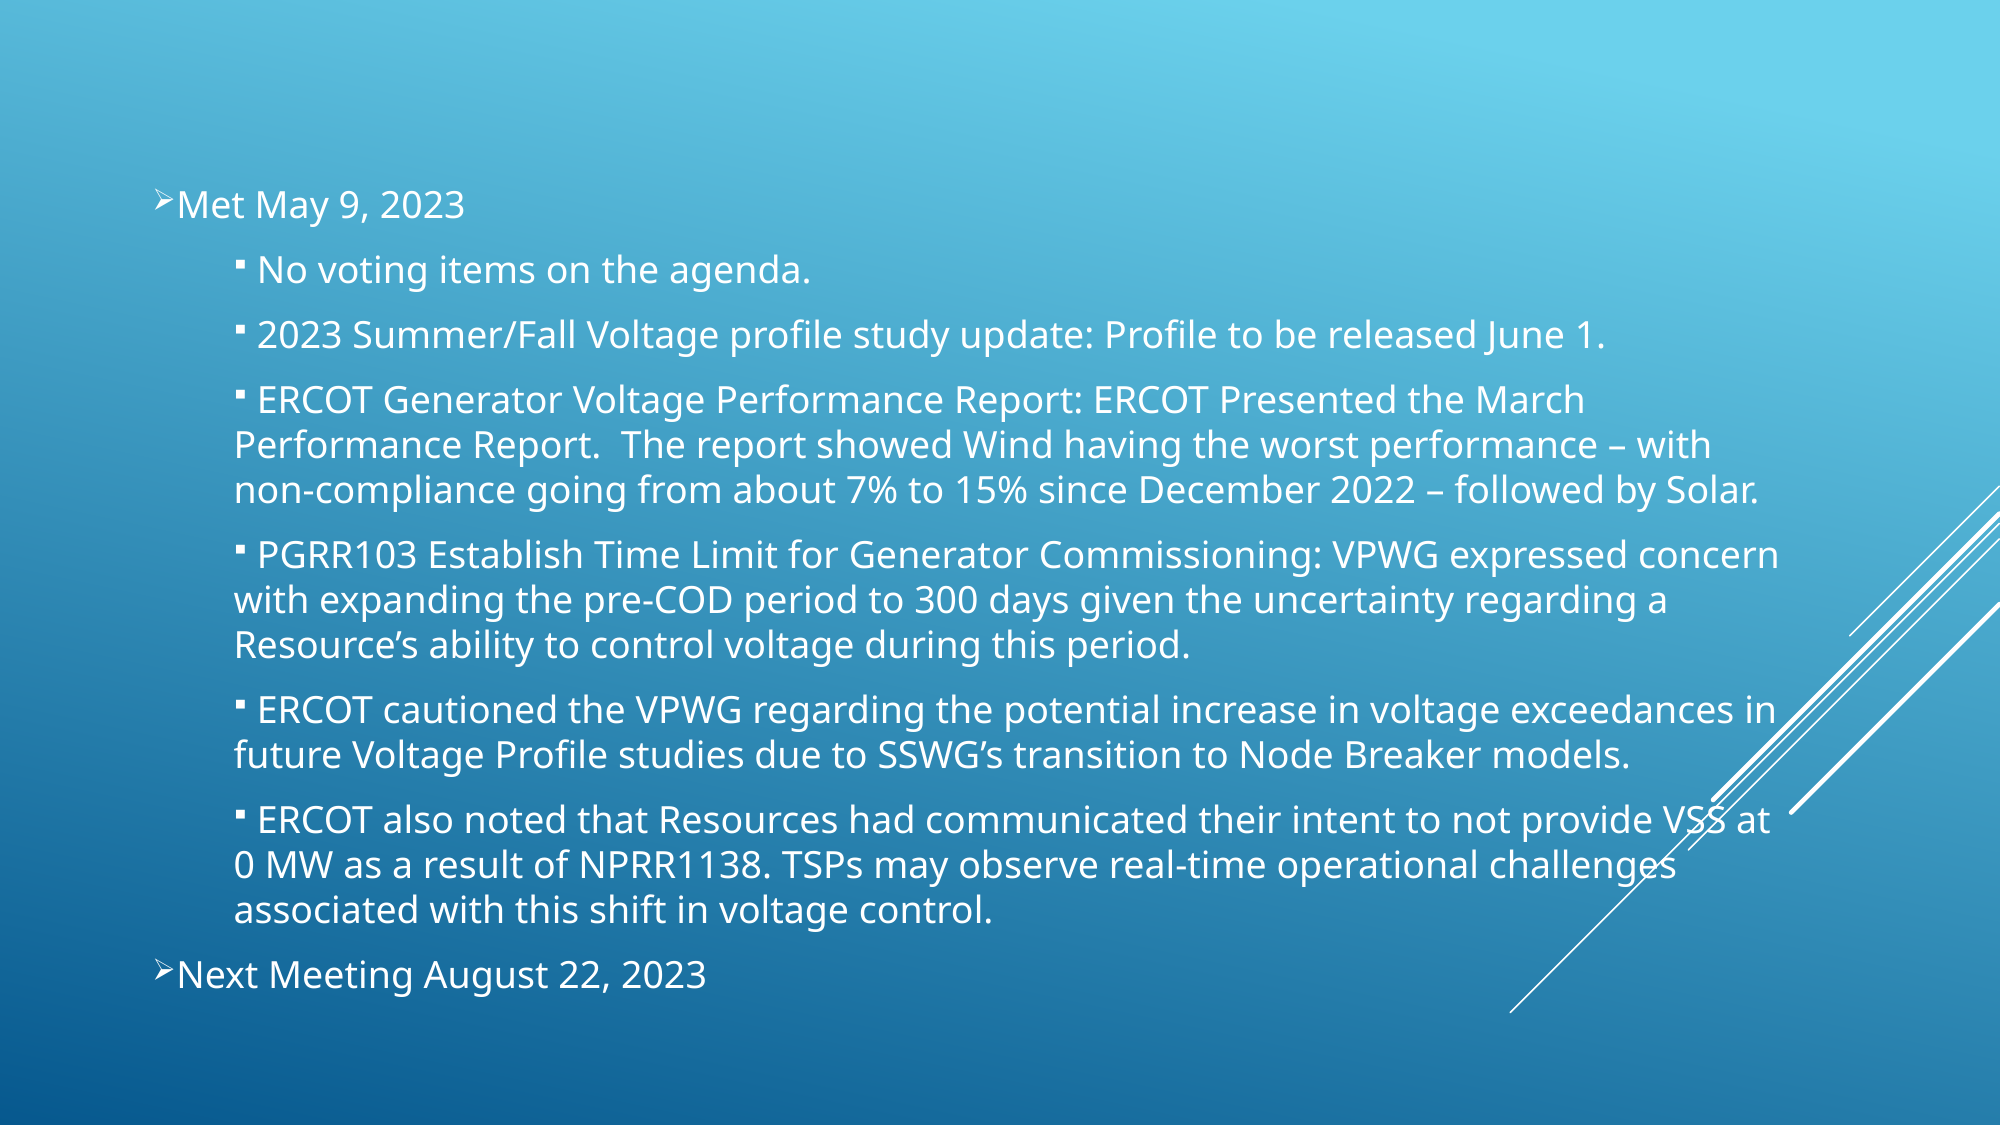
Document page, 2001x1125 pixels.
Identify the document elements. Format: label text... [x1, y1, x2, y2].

text_box Met May 9, 2023 No voting items on the agenda. 2023 Summer/Fall Voltage profile study update: Profile to be released June 1. ERCOT Generator Voltage Performance Report: ERCOT Presented the March Performance Report. The report showed Wind having the worst performance – with non-compliance going from about 7% to 15% since December 2022 – followed by Solar. PGRR103 Establish Time Limit for Generator Commissioning: VPWG expressed concern with expanding the pre-COD period to 300 days given the uncertainty regarding a Resource’s ability to control voltage during this period. ERCOT cautioned the VPWG regarding the potential increase in voltage exceedances in future Voltage Profile studies due to SSWG’s transition to Node Breaker models. ERCOT also noted that Resources had communicated their intent to not provide VSS at 0 MW as a result of NPRR1138. TSPs may observe real-time operational challenges associated with this shift in voltage control. Next Meeting August 22, 2023 [137, 173, 1809, 1019]
